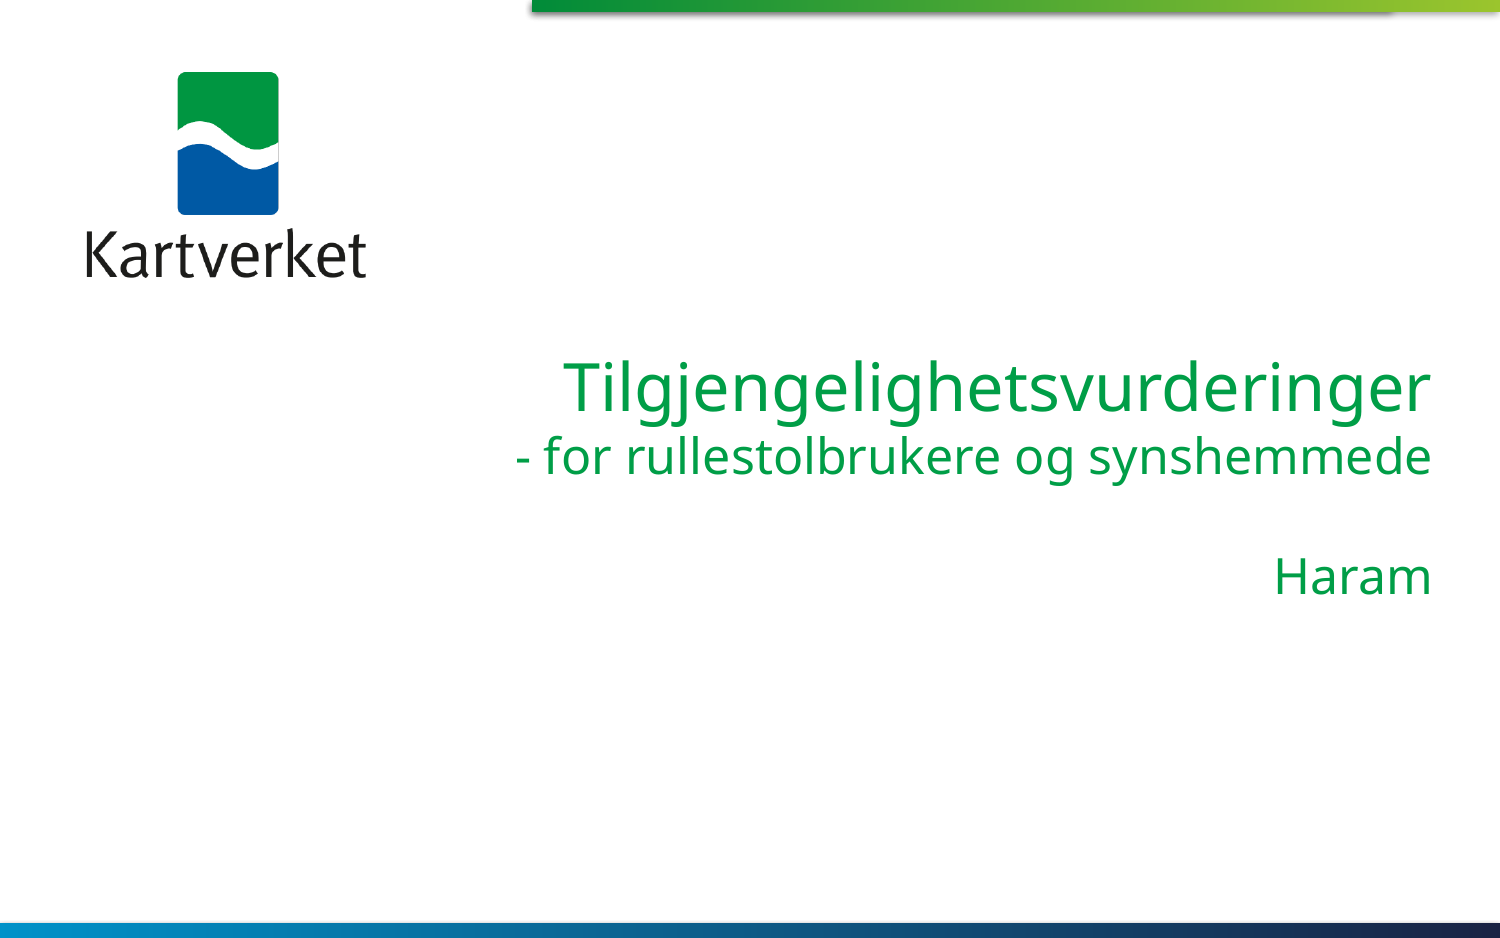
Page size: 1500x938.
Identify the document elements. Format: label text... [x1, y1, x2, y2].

text_box Tilgjengelighetsvurderinger - for rullestolbrukere og synshemmede Haram [66, 337, 1449, 613]
